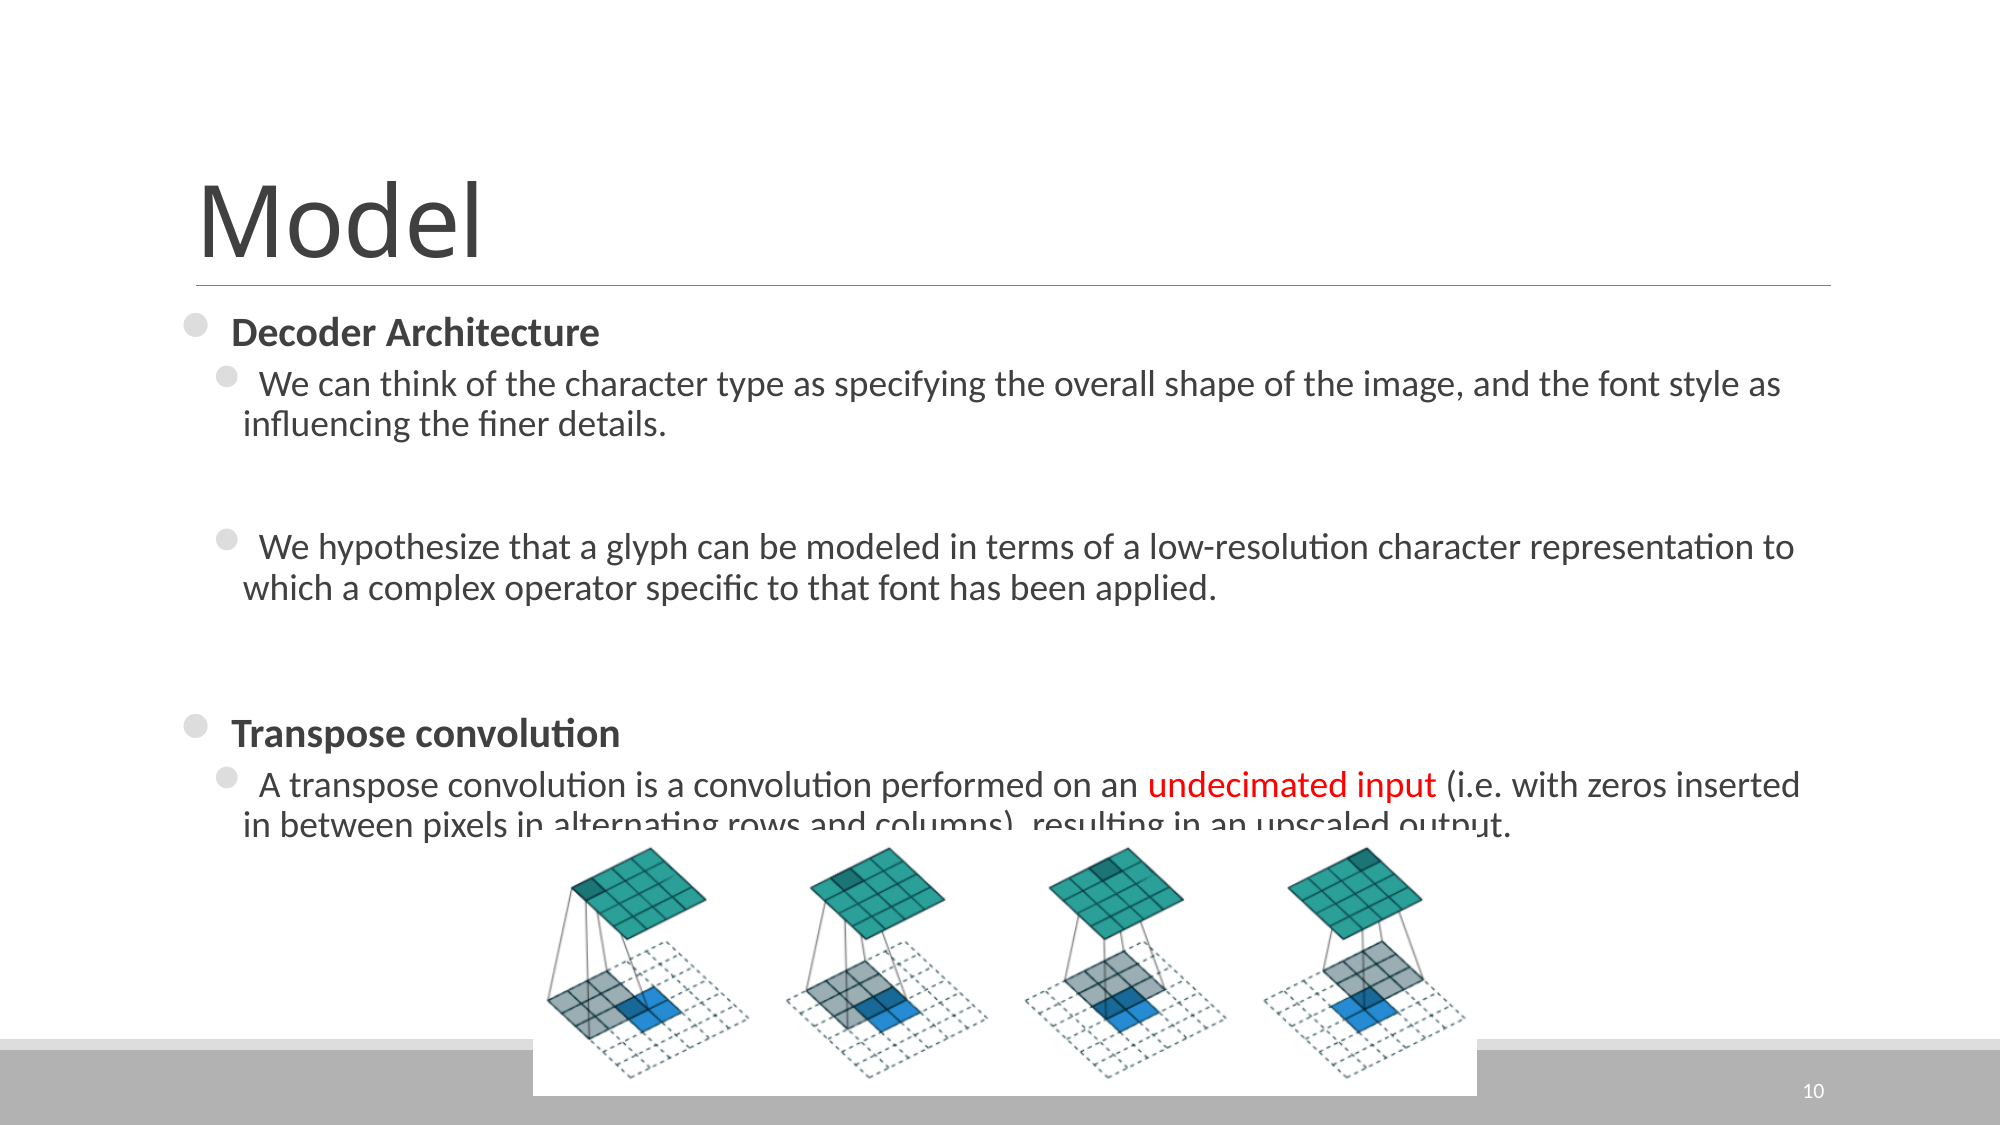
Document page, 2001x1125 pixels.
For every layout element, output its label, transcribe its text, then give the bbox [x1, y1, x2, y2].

title Model [180, 47, 1830, 285]
slide_number 10 [1624, 1059, 1840, 1120]
list Decoder Architecture We can think of the character type as specifying the overall shape of the image, and the font style as influencing the finer details. We hypothesize that a glyph can be modeled in terms of a low-resolution character representation to which a complex operator specific to that font has been applied. Transpose convolution A transpose convolution is a convolution performed on an undecimated input (i.e. with zeros inserted in between pixels in alternating rows and columns), resulting in an upscaled output. [180, 302, 1830, 963]
picture [533, 830, 1477, 1096]
